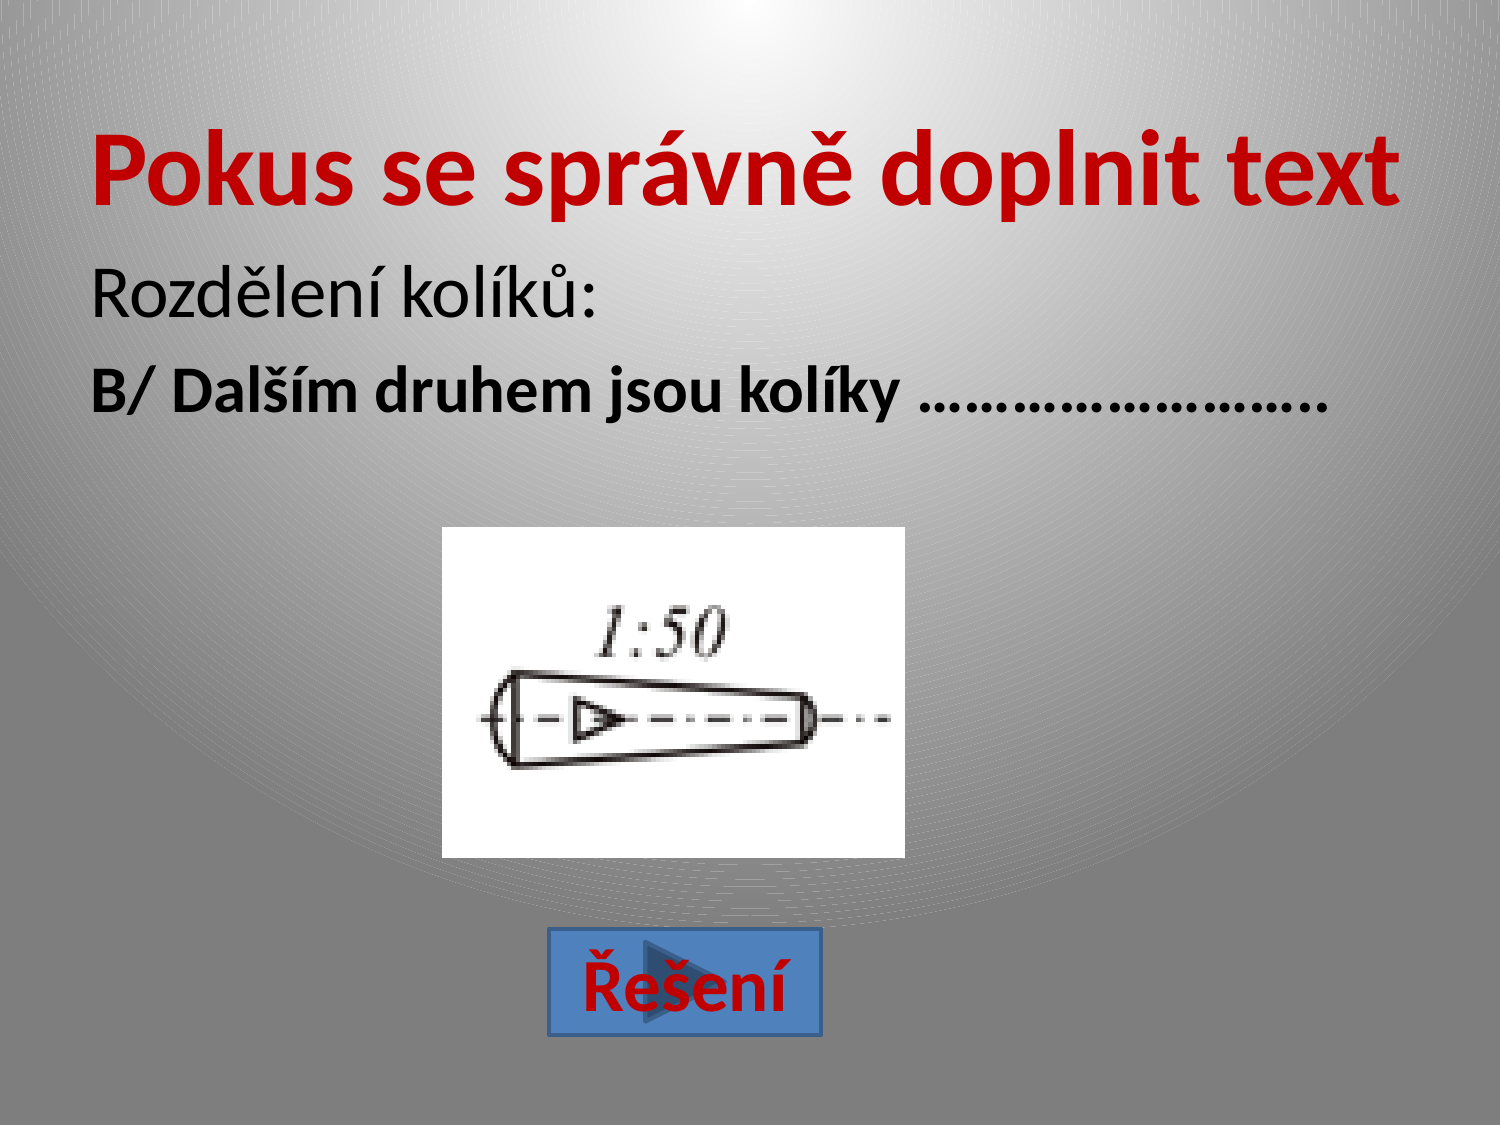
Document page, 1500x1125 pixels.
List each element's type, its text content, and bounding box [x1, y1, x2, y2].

picture [442, 526, 905, 859]
list Pokus se správně doplnit text Rozdělení kolíků: B/ Dalším druhem jsou kolíky …………………….. [75, 90, 1425, 965]
text_box Řešení [547, 927, 823, 1037]
